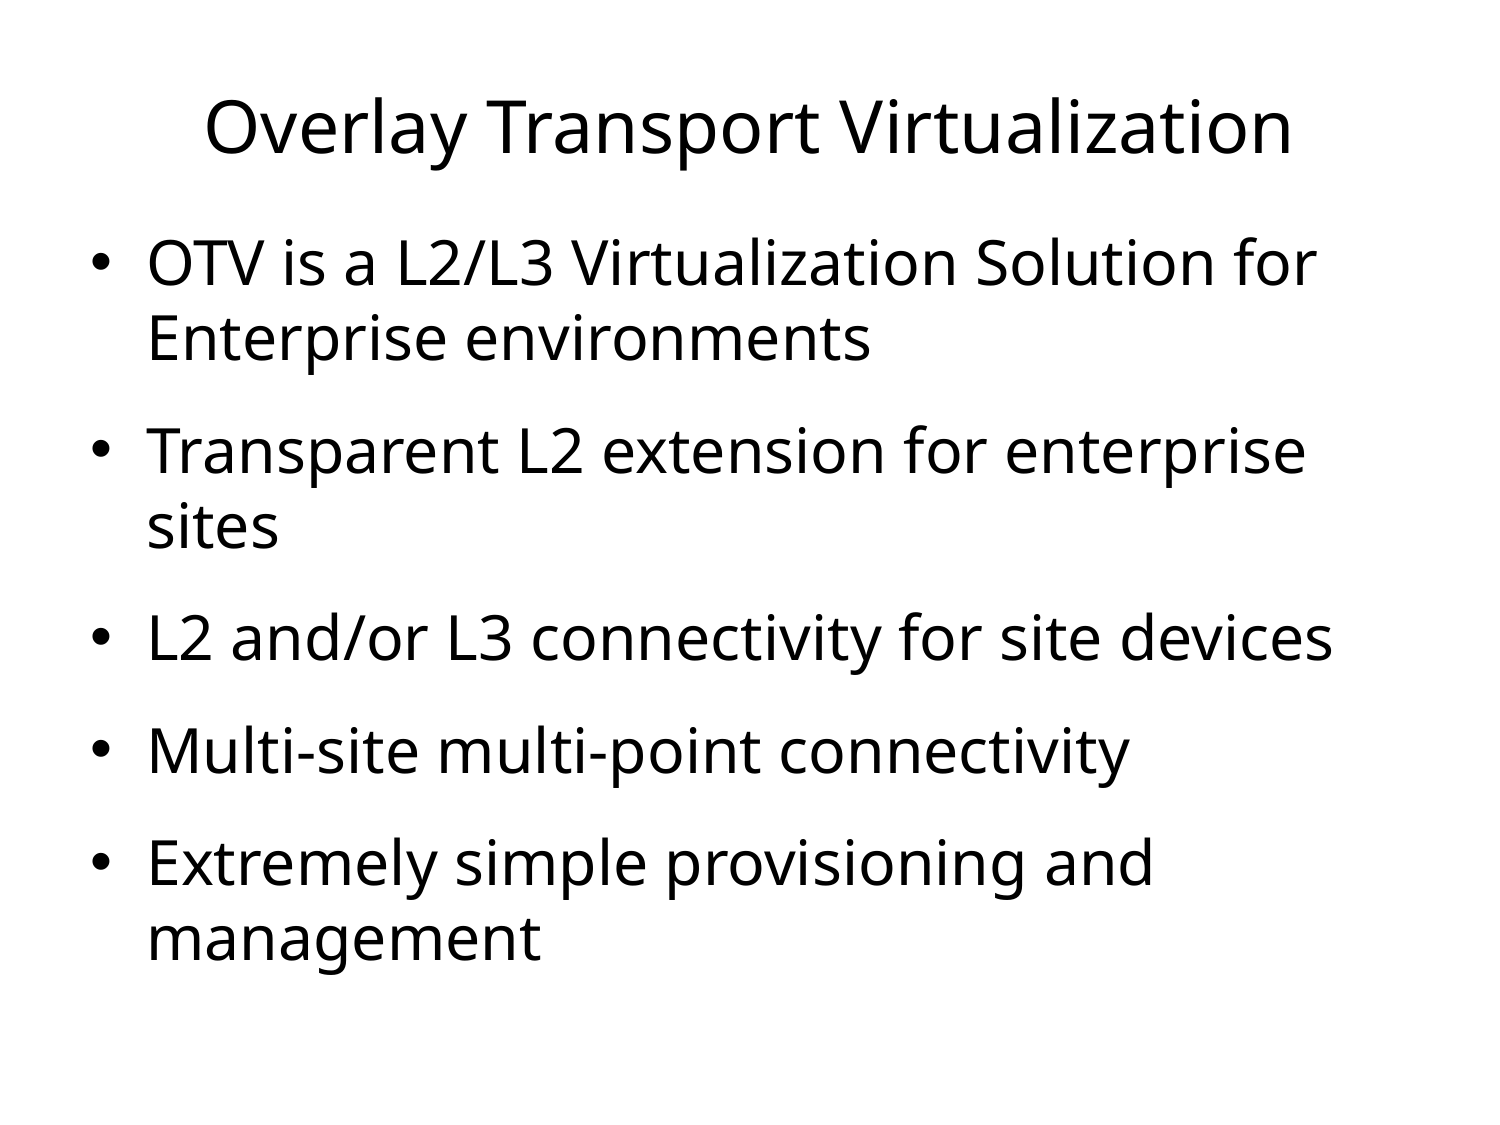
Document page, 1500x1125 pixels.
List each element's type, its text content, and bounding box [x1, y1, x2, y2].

title Overlay Transport Virtualization [75, 45, 1425, 203]
list OTV is a L2/L3 Virtualization Solution for Enterprise environments Transparent L2 extension for enterprise sites L2 and/or L3 connectivity for site devices Multi-site multi-point connectivity Extremely simple provisioning and management [75, 215, 1425, 1080]
